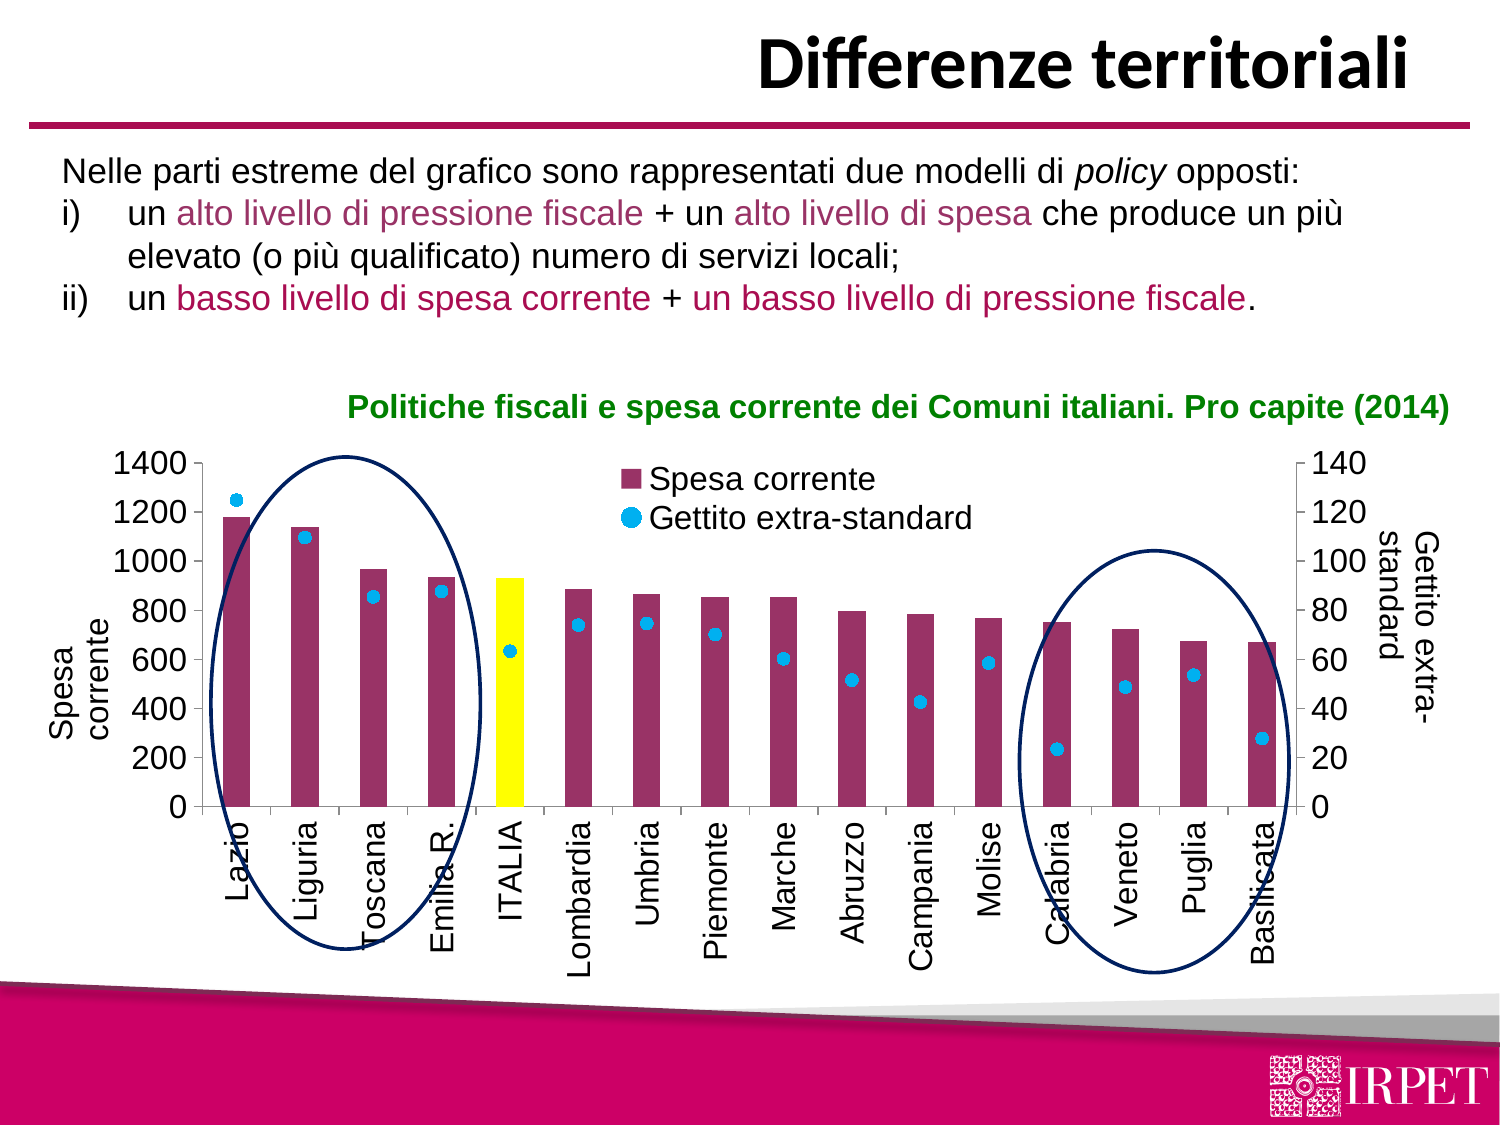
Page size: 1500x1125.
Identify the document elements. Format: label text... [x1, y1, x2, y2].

title Differenze territoriali [75, 7, 1425, 126]
chart [34, 433, 1466, 1008]
picture [1269, 1055, 1490, 1117]
text_box Nelle parti estreme del grafico sono rappresentati due modelli di policy opposti: un alto livello di pressione fiscale + un alto livello di spesa che produce un più elevato (o più qualificato) numero di servizi locali; un basso livello di spesa corrente + un basso livello di pressione fiscale. [46, 140, 1435, 326]
text_box Politiche fiscali e spesa corrente dei Comuni italiani. Pro capite (2014) [222, 378, 1467, 433]
text_box [37, 187, 1456, 433]
